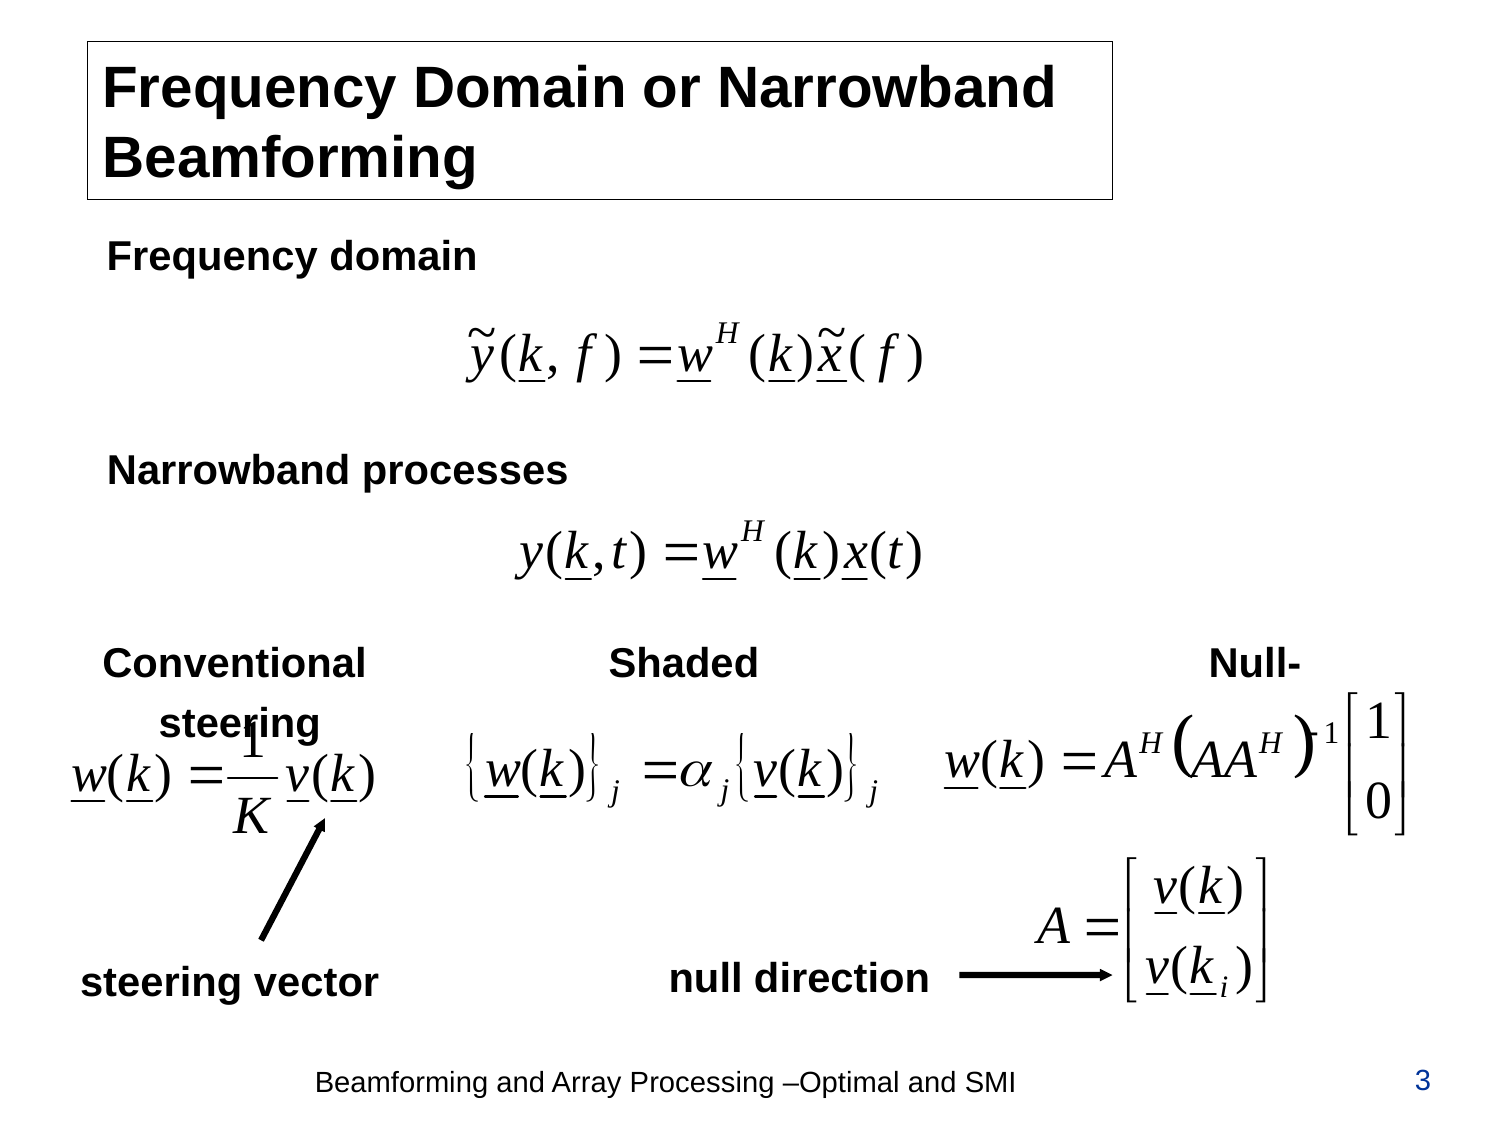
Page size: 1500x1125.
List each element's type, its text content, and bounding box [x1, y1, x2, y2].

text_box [935, 683, 1426, 846]
list Narrowband processes [91, 425, 625, 507]
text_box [456, 308, 933, 394]
text_box null direction [653, 933, 963, 1015]
title Frequency Domain or Narrowband Beamforming [87, 41, 1113, 200]
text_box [459, 732, 891, 819]
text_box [506, 505, 933, 592]
text_box steering vector [65, 937, 460, 1019]
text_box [1024, 844, 1286, 1016]
text_box Frequency domain [91, 211, 1342, 293]
slide_number 3 [1207, 1055, 1447, 1102]
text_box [62, 705, 386, 846]
text_box Conventional Shaded Null-steering [87, 618, 1463, 707]
